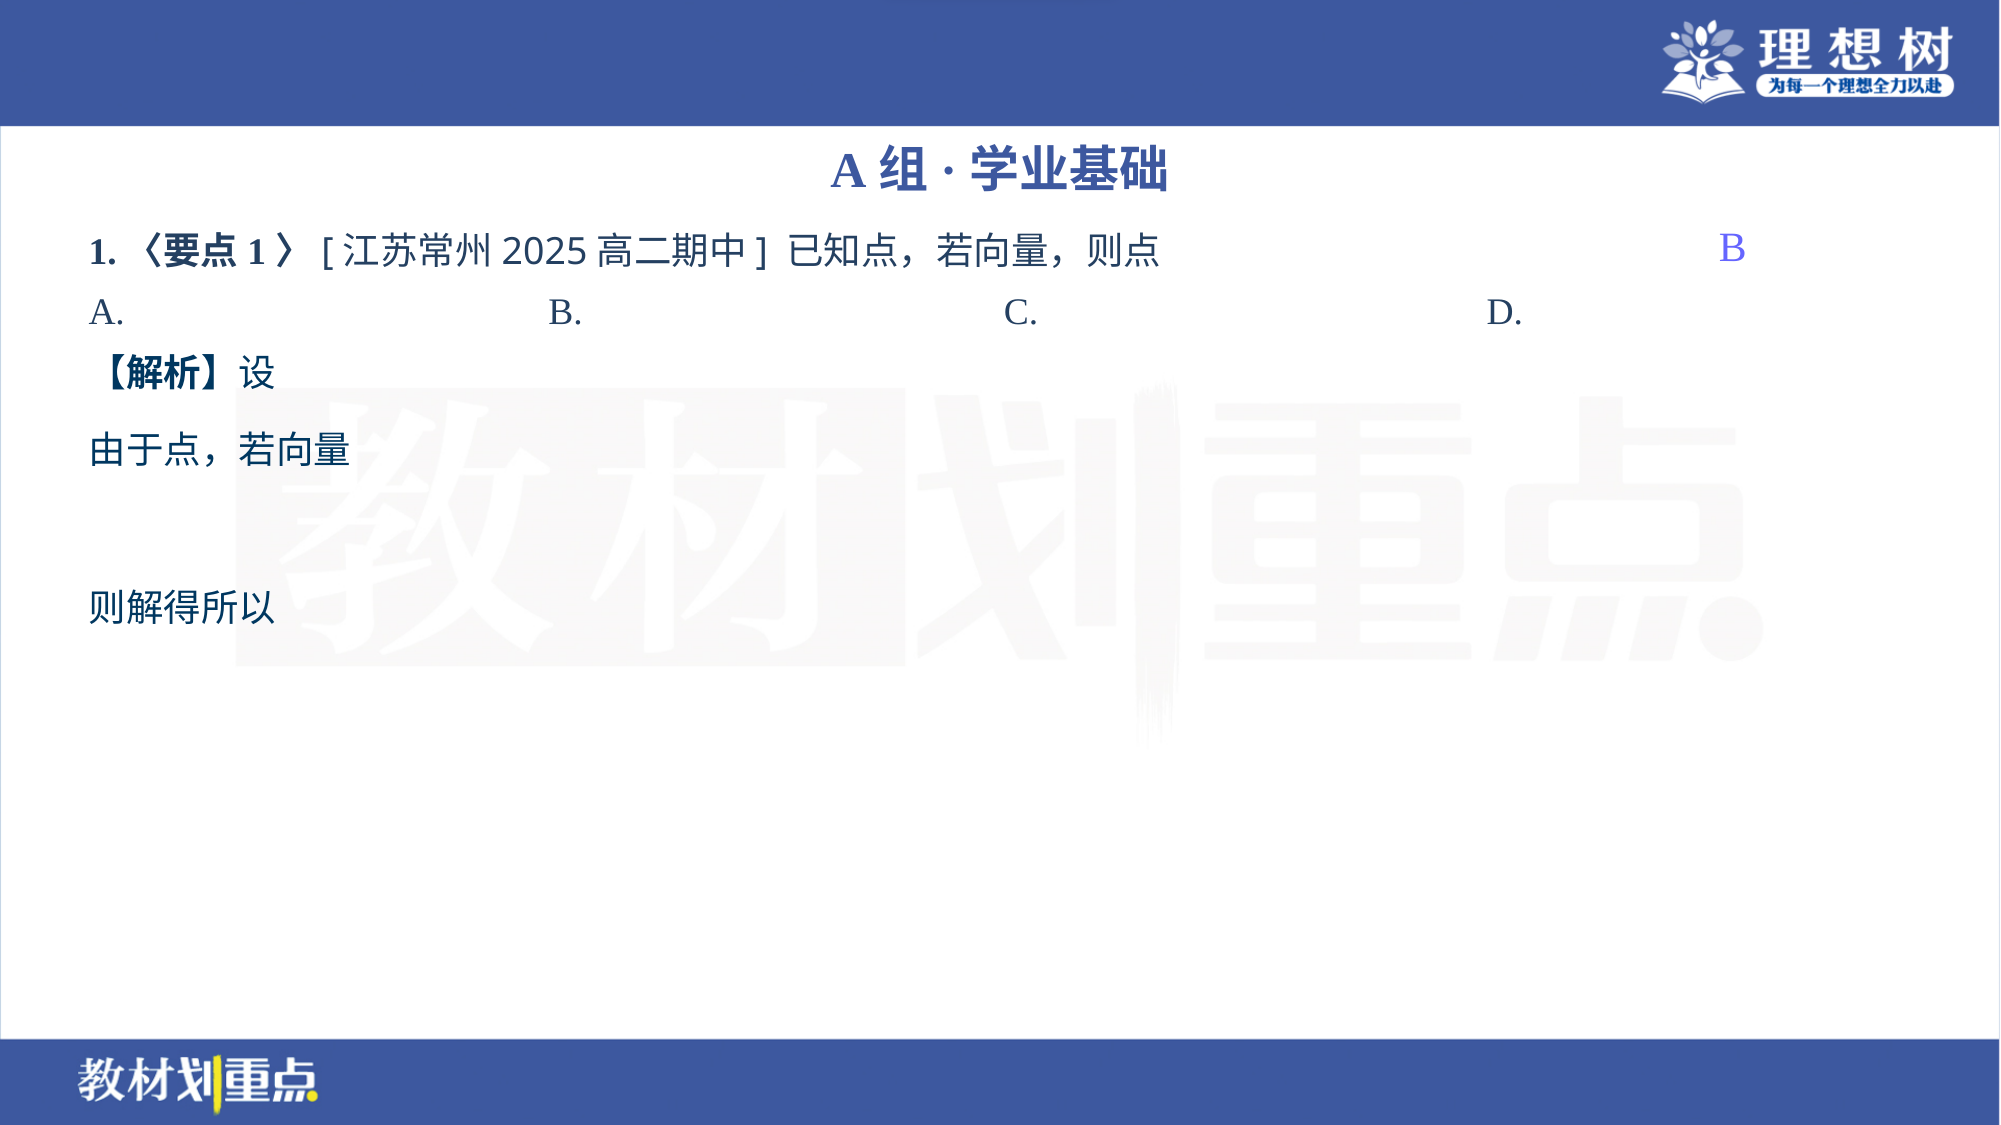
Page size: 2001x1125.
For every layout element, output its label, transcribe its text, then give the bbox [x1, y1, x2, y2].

picture [0, 0, 2000, 1125]
text_box B [1703, 217, 1762, 268]
text_box A组·学业基础 [88, 135, 1911, 196]
